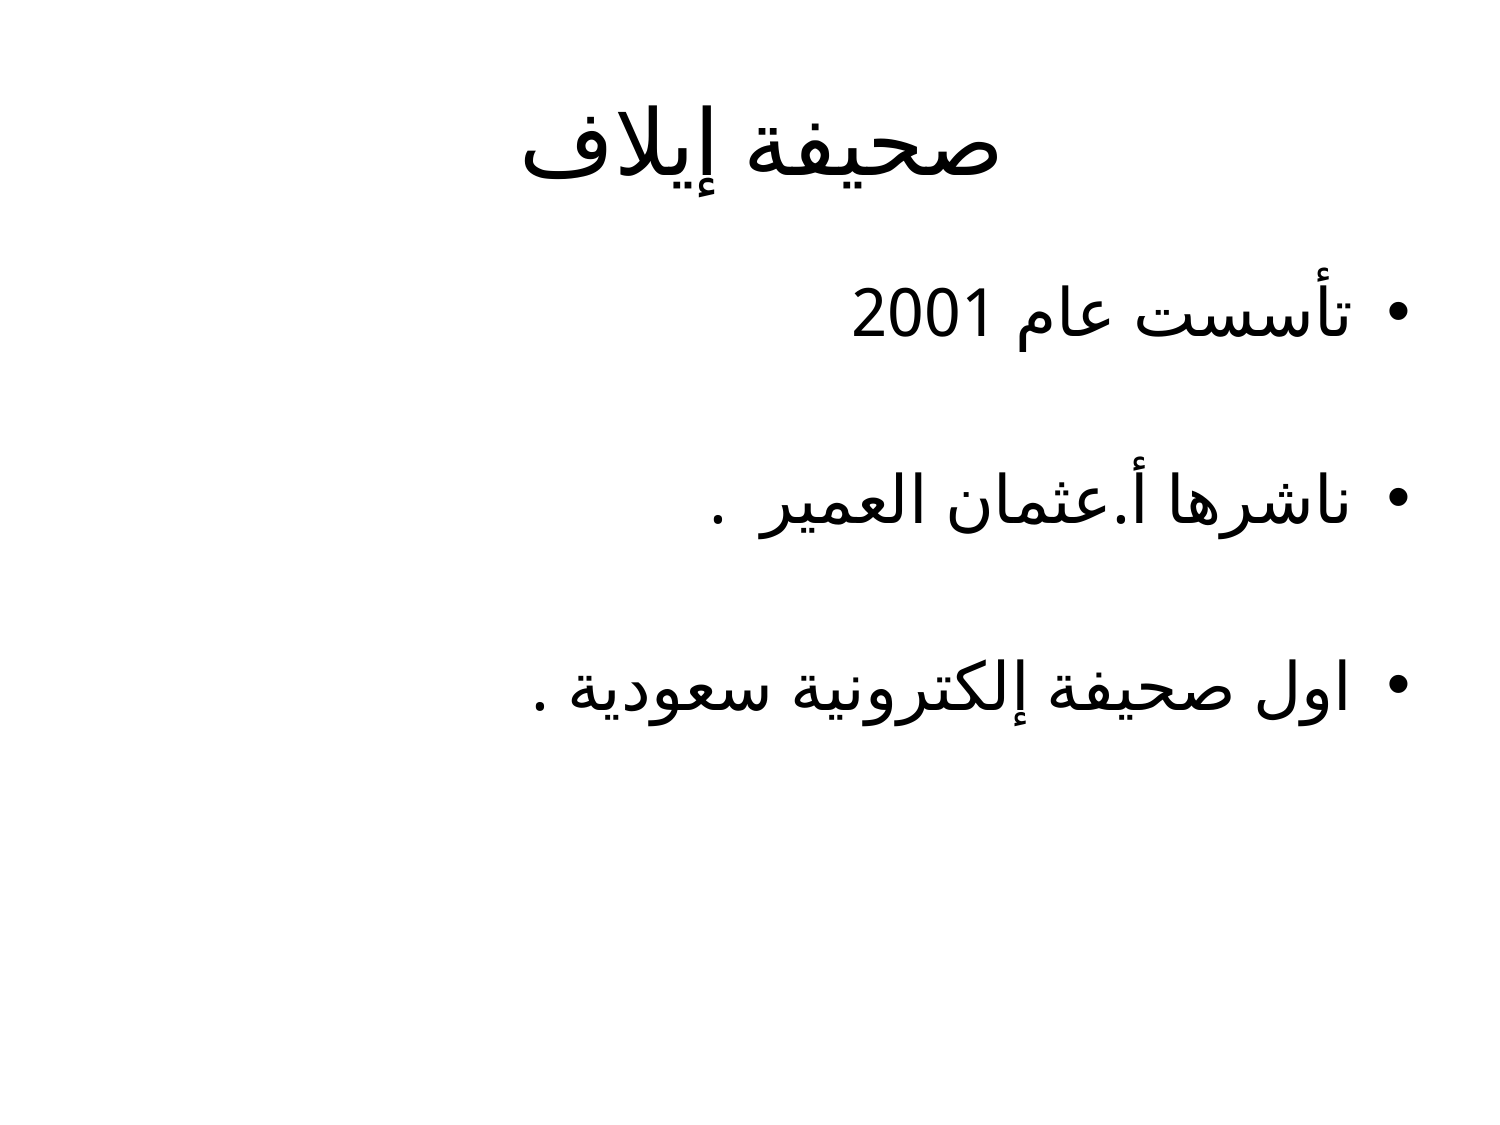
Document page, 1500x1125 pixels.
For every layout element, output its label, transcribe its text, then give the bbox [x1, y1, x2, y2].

list تأسست عام 2001 ناشرها أ.عثمان العمير . اول صحيفة إلكترونية سعودية . [75, 262, 1425, 1005]
title صحيفة إيلاف [75, 45, 1425, 233]
